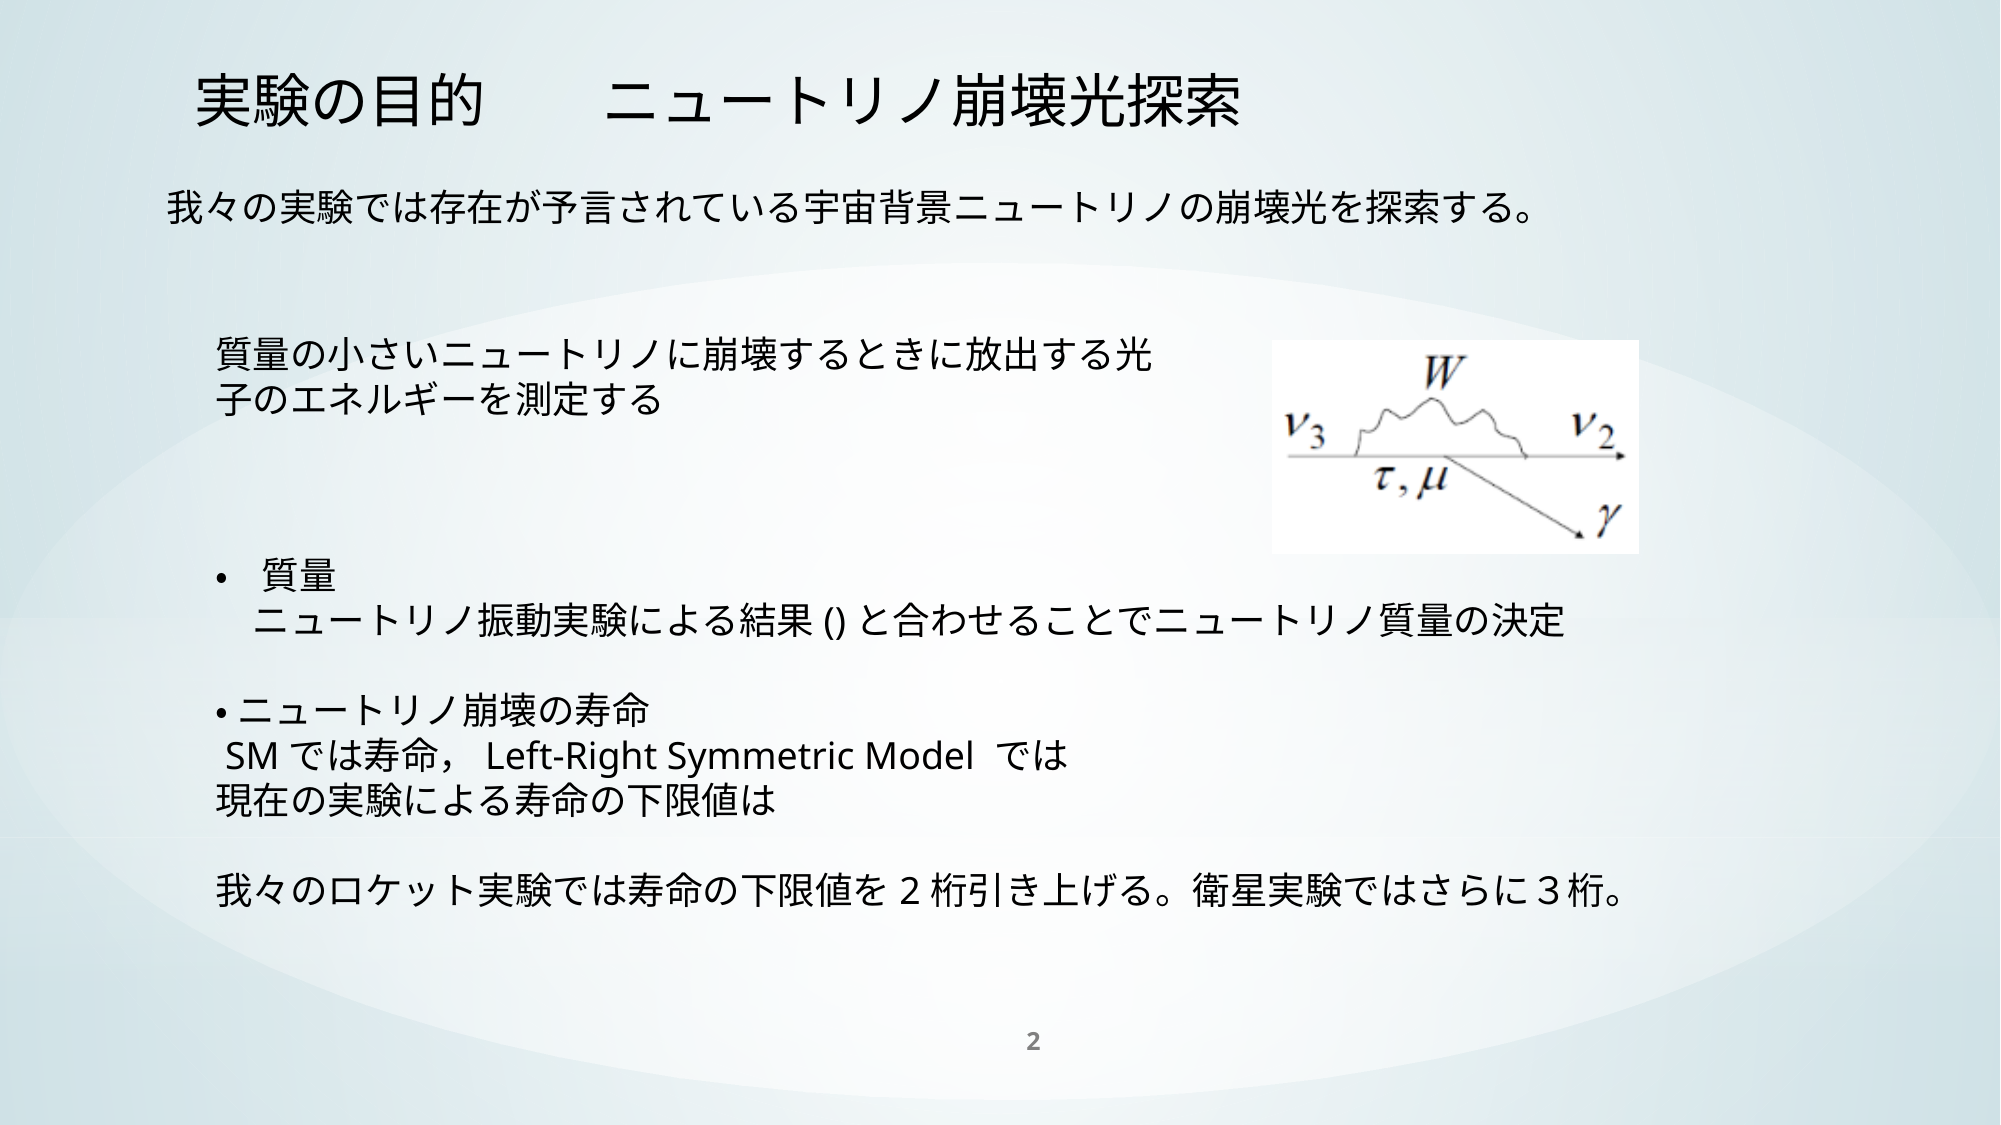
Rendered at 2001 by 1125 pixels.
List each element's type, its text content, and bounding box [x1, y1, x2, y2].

slide_number 2 [833, 1012, 1234, 1073]
text_box 我々の実験では存在が予言されている宇宙背景ニュートリノの崩壊光を探索する。 [152, 176, 1881, 237]
picture [1272, 340, 1640, 554]
text_box 実験の目的 ニュートリノ崩壊光探索 [179, 57, 1448, 142]
